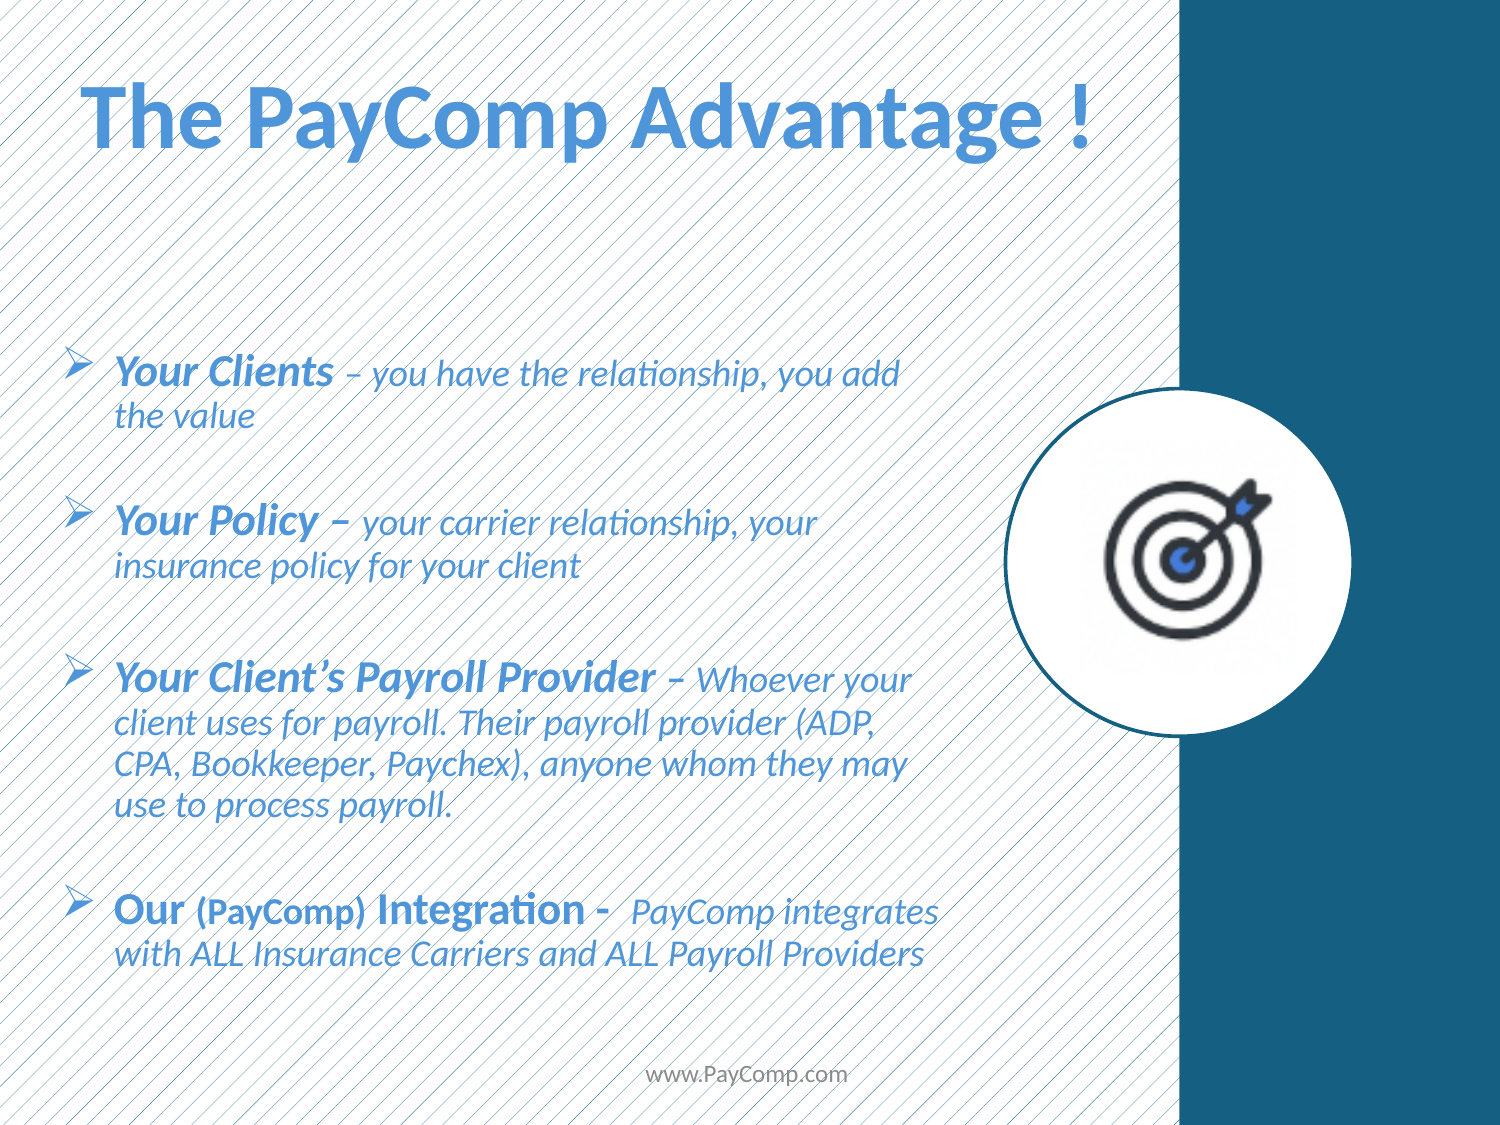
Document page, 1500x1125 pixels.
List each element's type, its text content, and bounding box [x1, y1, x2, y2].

text_box [1003, 386, 1356, 739]
text_box [65, 87, 986, 251]
text_box Your Clients – you have the relationship, you add the value Your Policy – your carrier relationship, your insurance policy for your client Your Client’s Payroll Provider – Whoever your client uses for payroll. Their payroll provider (ADP, CPA, Bookkeeper, Paychex), anyone whom they may use to process payroll. Our (PayComp) Integration - PayComp integrates with ALL Insurance Carriers and ALL Payroll Providers [45, 217, 966, 998]
text_box [1177, 0, 1500, 1125]
footer www.PayComp.com [512, 1042, 988, 1103]
picture [1079, 439, 1298, 676]
text_box The PayComp Advantage ! [65, 36, 1164, 200]
